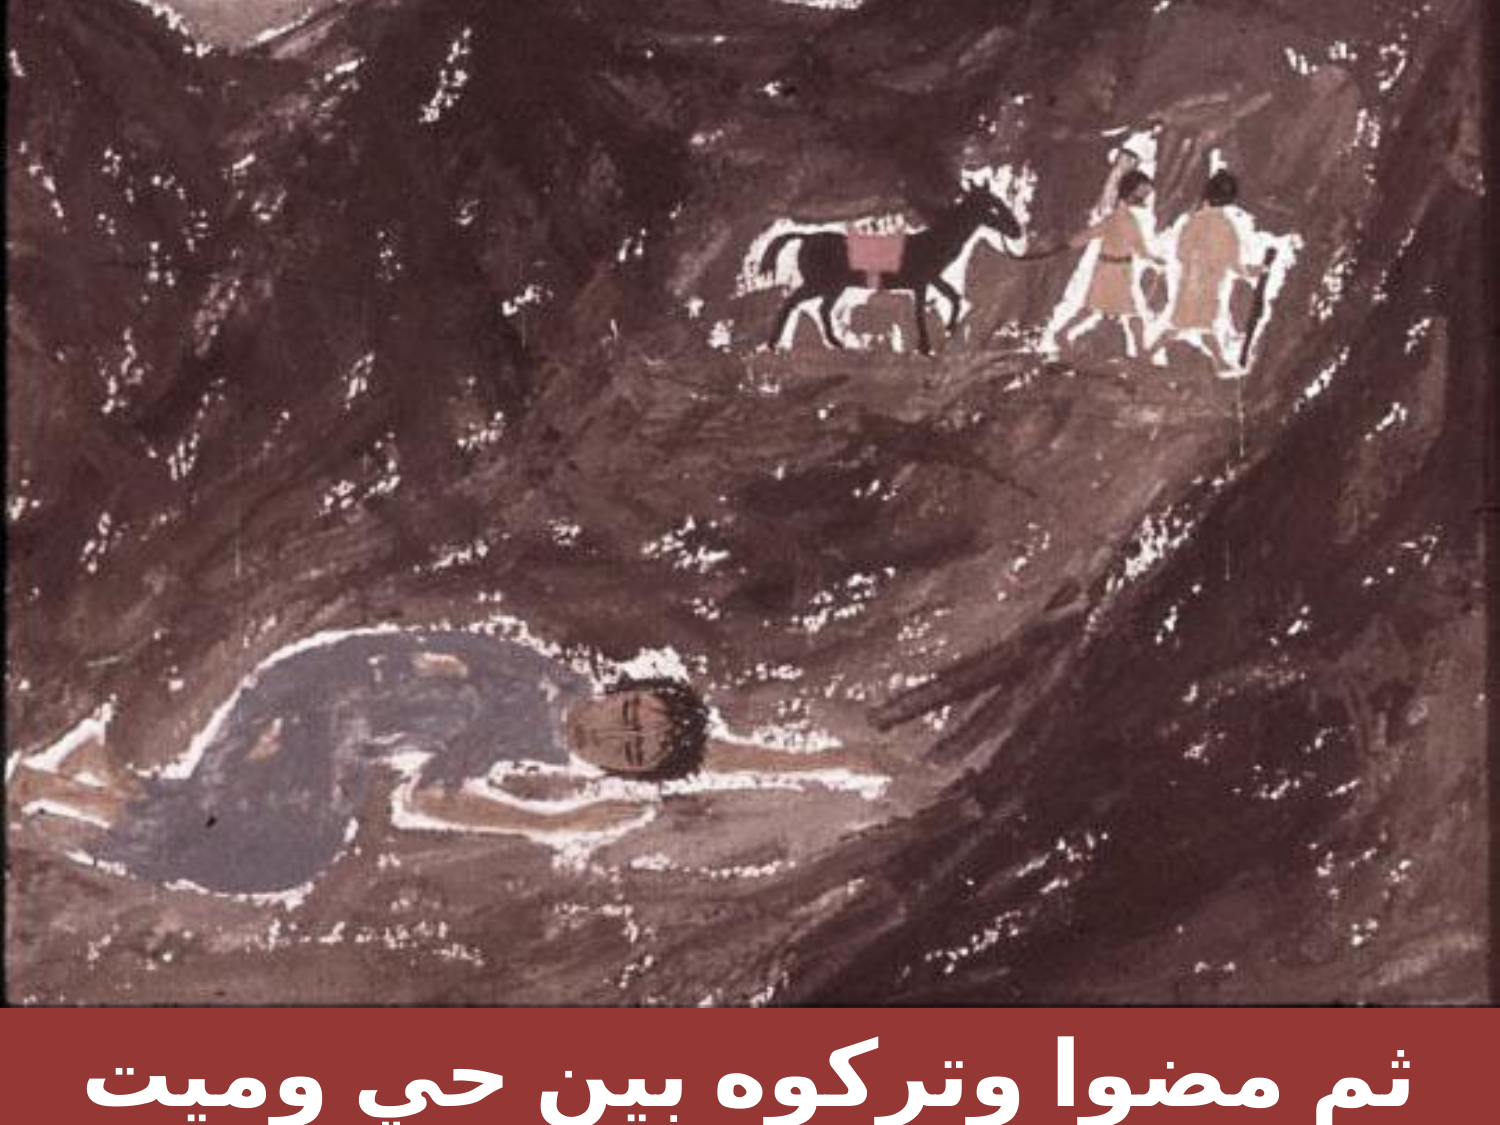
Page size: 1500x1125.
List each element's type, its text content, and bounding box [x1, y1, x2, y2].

picture [0, 0, 1500, 1008]
text_box ثم مضوا وتركوه بين حي وميت [0, 1014, 1500, 1125]
